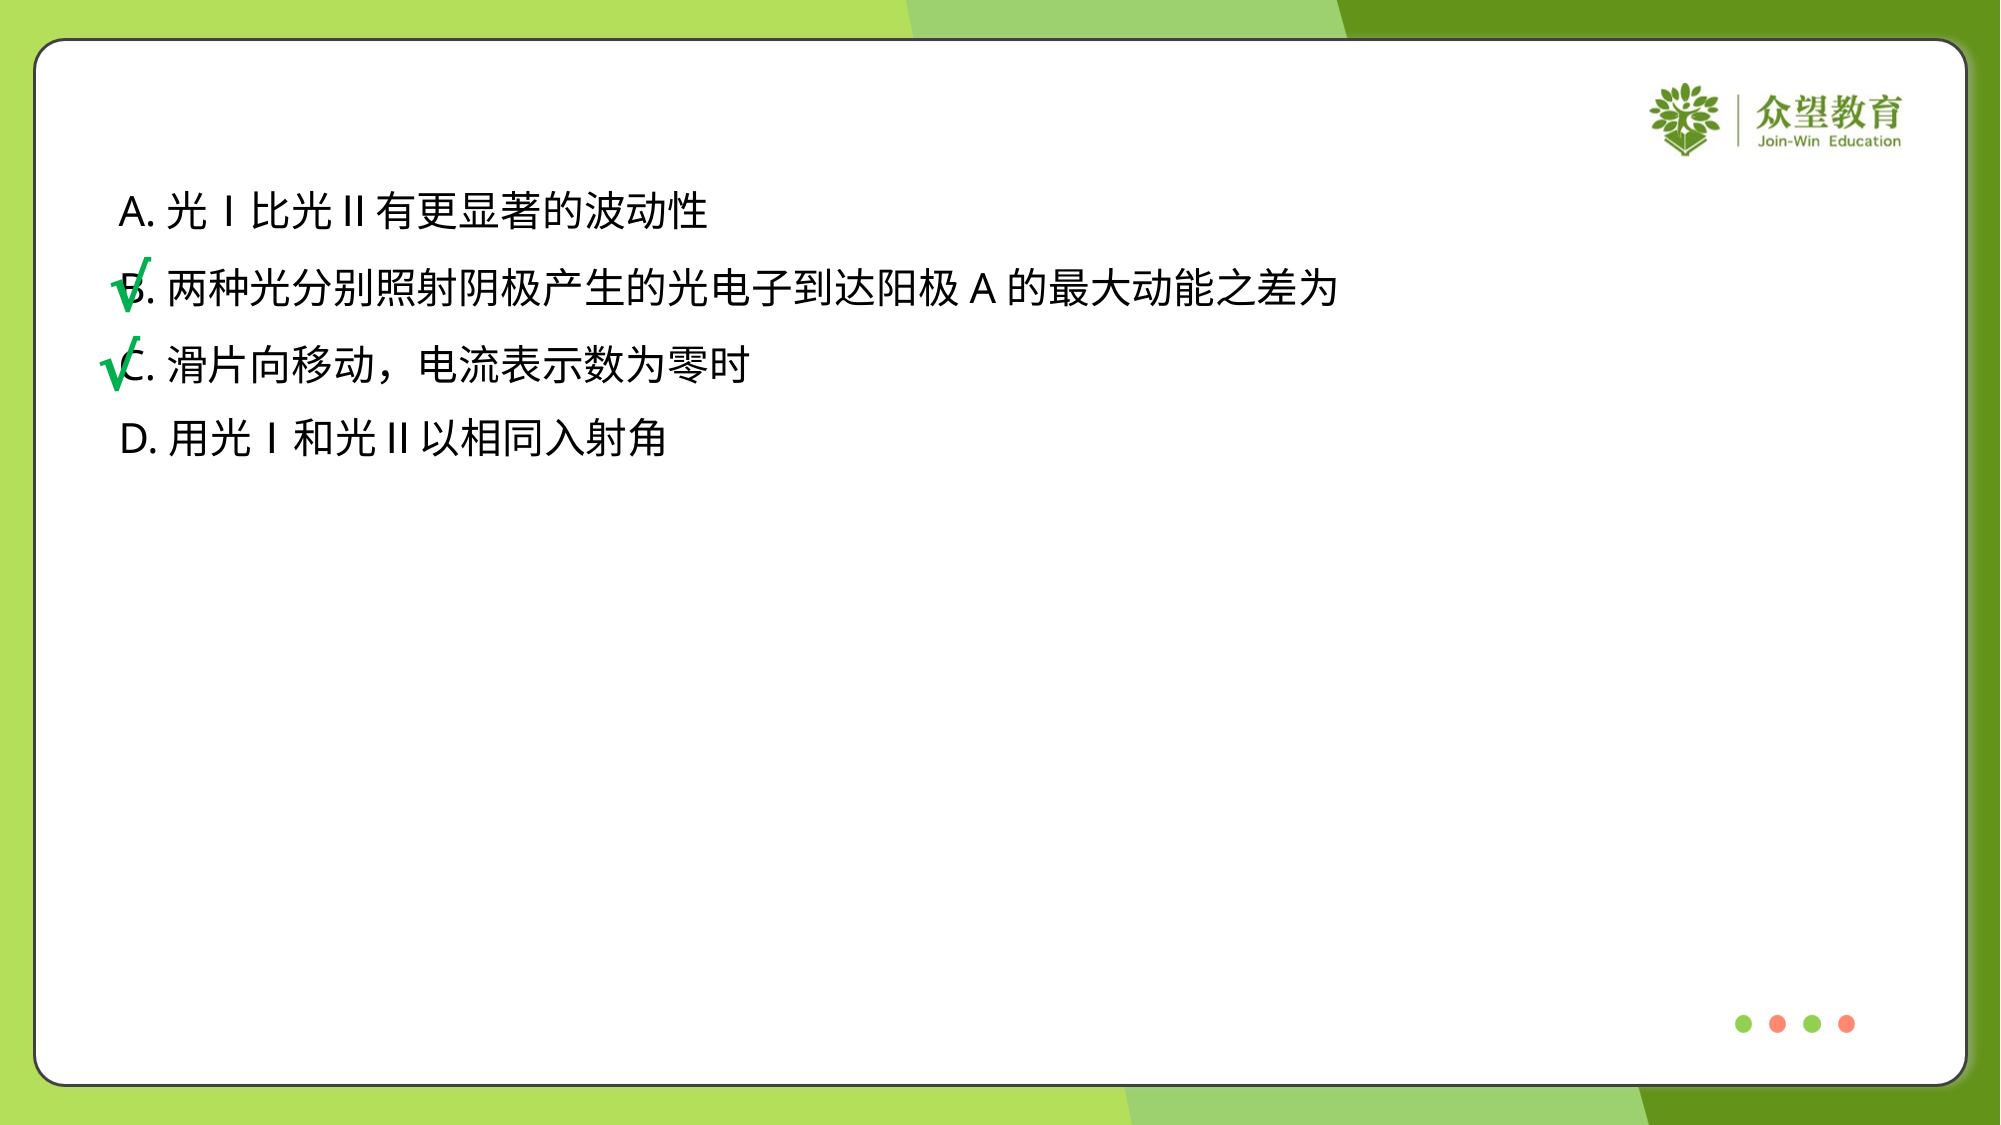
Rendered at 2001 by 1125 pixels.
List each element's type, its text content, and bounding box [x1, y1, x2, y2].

text_box √ [108, 246, 152, 325]
picture [0, 0, 2000, 1125]
text_box √ [97, 325, 211, 404]
